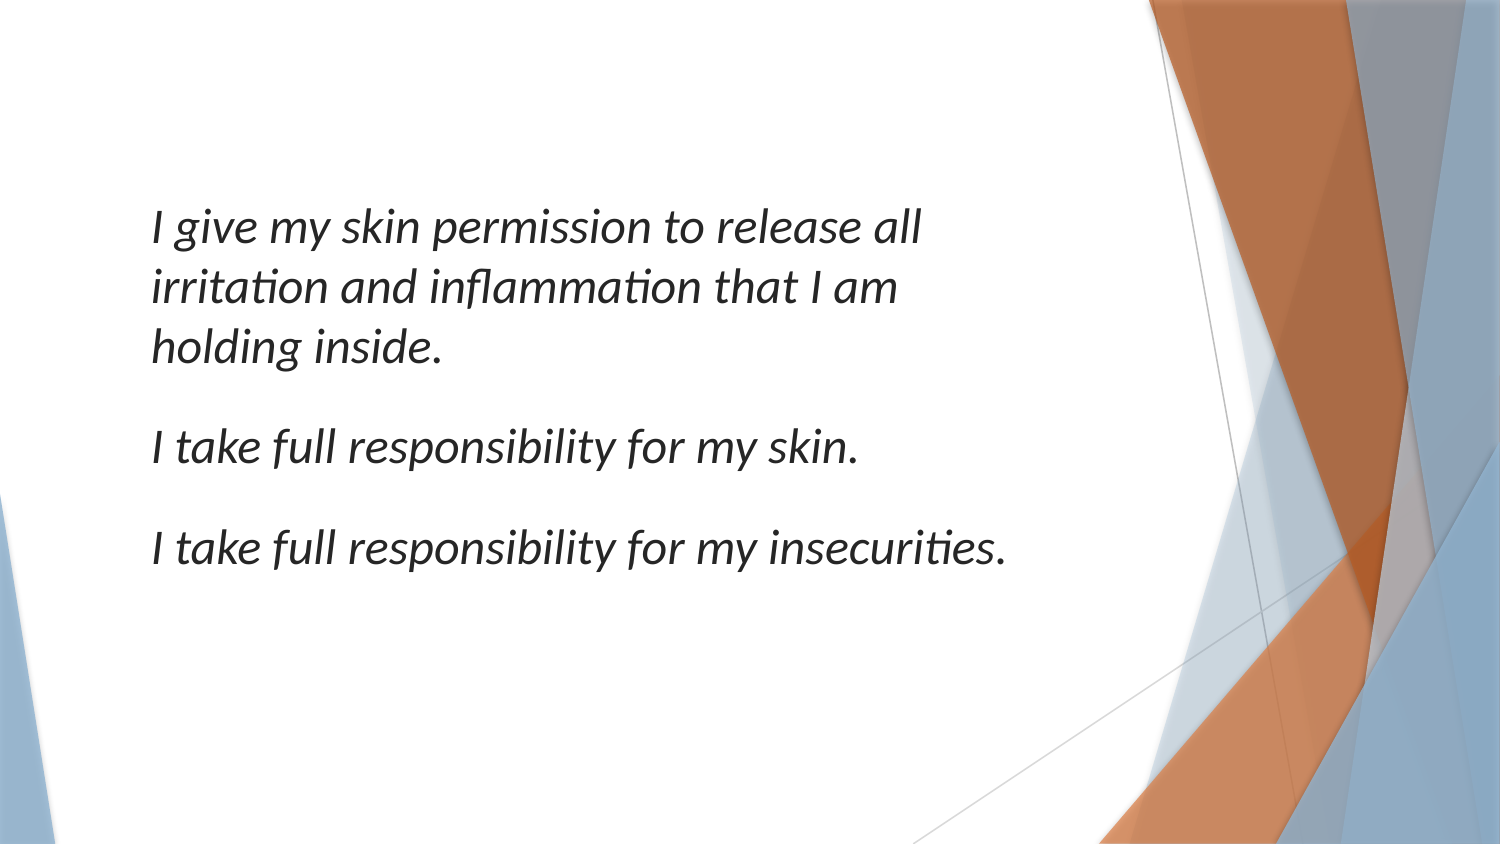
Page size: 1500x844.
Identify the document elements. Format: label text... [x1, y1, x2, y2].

list I give my skin permission to release all irritation and inflammation that I am holding inside. I take full responsibility for my skin. I take full responsibility for my insecurities. [135, 185, 1069, 788]
